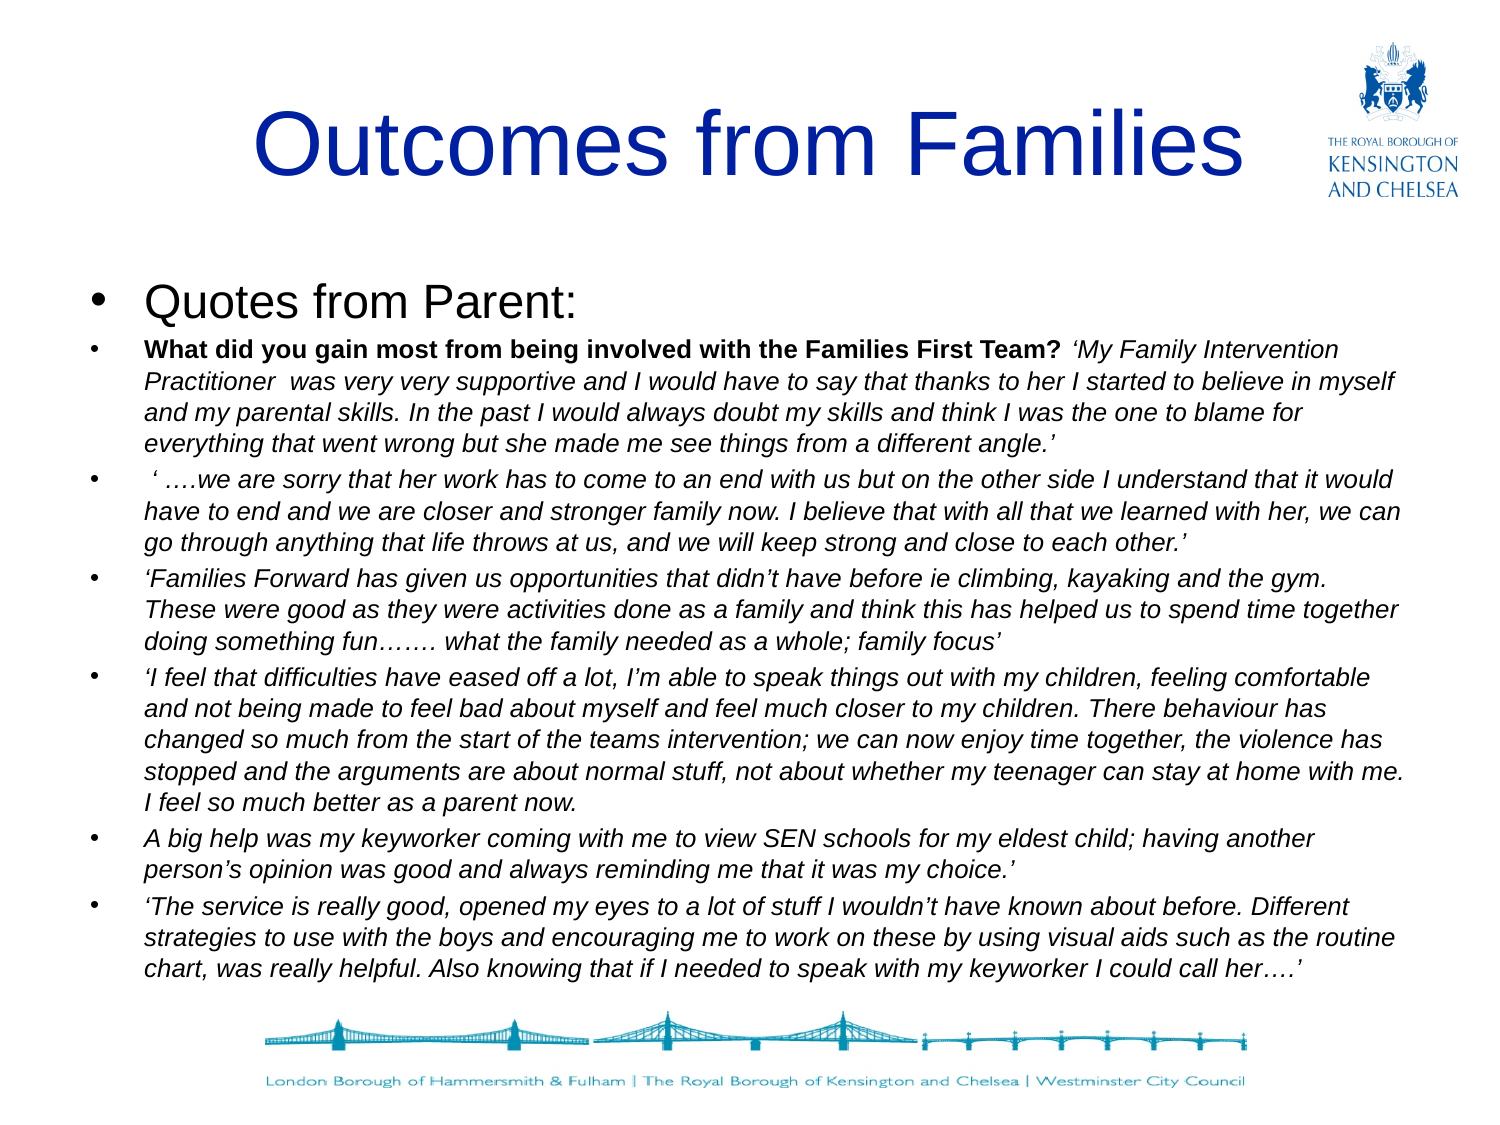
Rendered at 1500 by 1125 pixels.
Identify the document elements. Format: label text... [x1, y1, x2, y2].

list Quotes from Parent: What did you gain most from being involved with the Families First Team? ‘My Family Intervention Practitioner was very very supportive and I would have to say that thanks to her I started to believe in myself and my parental skills. In the past I would always doubt my skills and think I was the one to blame for everything that went wrong but she made me see things from a different angle.’ ‘ ….we are sorry that her work has to come to an end with us but on the other side I understand that it would have to end and we are closer and stronger family now. I believe that with all that we learned with her, we can go through anything that life throws at us, and we will keep strong and close to each other.’ ‘Families Forward has given us opportunities that didn’t have before ie climbing, kayaking and the gym. These were good as they were activities done as a family and think this has helped us to spend time together doing something fun……. what the family needed as a whole; family focus’ ‘I feel that difficulties have eased off a lot, I’m able to speak things out with my children, feeling comfortable and not being made to feel bad about myself and feel much closer to my children. There behaviour has changed so much from the start of the teams intervention; we can now enjoy time together, the violence has stopped and the arguments are about normal stuff, not about whether my teenager can stay at home with me. I feel so much better as a parent now. A big help was my keyworker coming with me to view SEN schools for my eldest child; having another person’s opinion was good and always reminding me that it was my choice.’ ‘The service is really good, opened my eyes to a lot of stuff I wouldn’t have known about before. Different strategies to use with the boys and encouraging me to work on these by using visual aids such as the routine chart, was really helpful. Also knowing that if I needed to speak with my keyworker I could call her….’ [75, 262, 1425, 1005]
title Outcomes from Families [75, 45, 1425, 233]
picture [1328, 42, 1458, 197]
picture [265, 1011, 1247, 1089]
